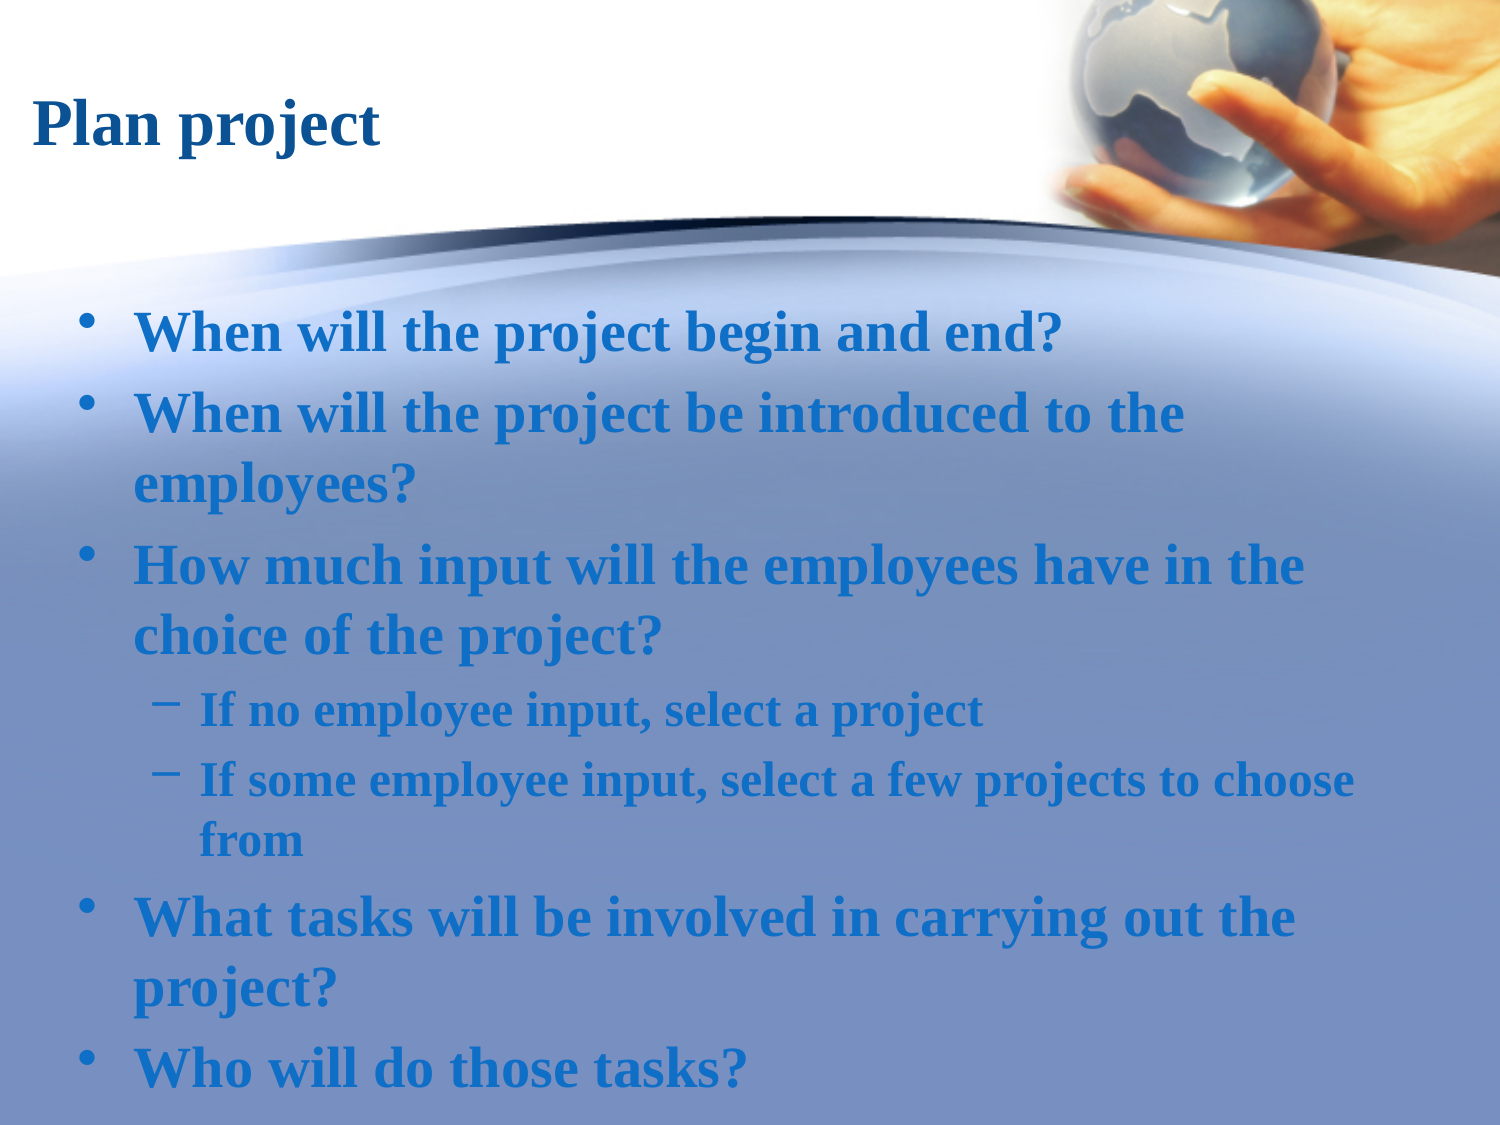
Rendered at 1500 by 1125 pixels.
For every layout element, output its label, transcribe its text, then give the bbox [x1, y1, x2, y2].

title Plan project [17, 24, 1068, 213]
list When will the project begin and end? When will the project be introduced to the employees? How much input will the employees have in the choice of the project? If no employee input, select a project If some employee input, select a few projects to choose from What tasks will be involved in carrying out the project? Who will do those tasks? [62, 285, 1438, 1023]
picture [0, 0, 1500, 1125]
